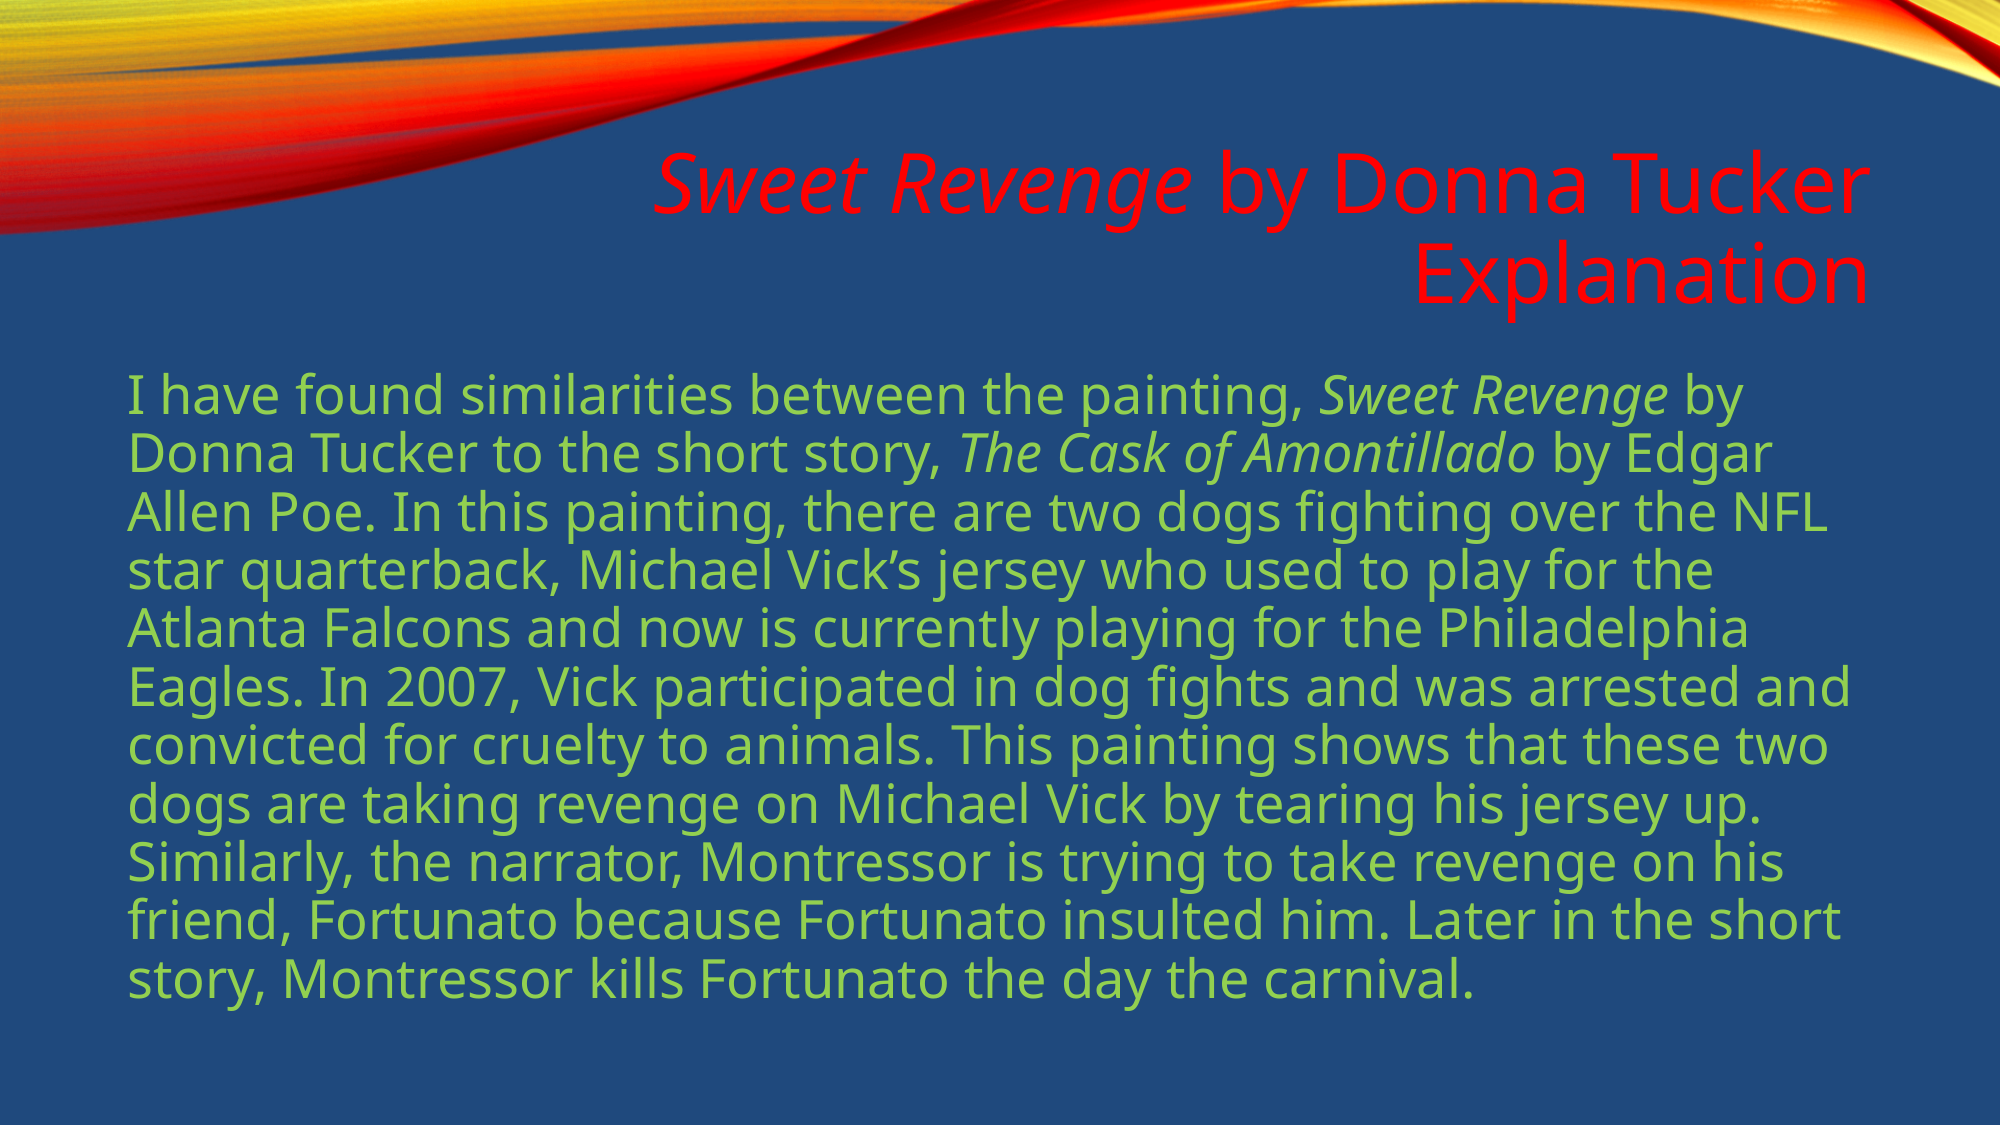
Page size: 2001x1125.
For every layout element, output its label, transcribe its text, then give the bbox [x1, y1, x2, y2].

picture [0, 0, 2000, 237]
list I have found similarities between the painting, Sweet Revenge by Donna Tucker to the short story, The Cask of Amontillado by Edgar Allen Poe. In this painting, there are two dogs fighting over the NFL star quarterback, Michael Vick’s jersey who used to play for the Atlanta Falcons and now is currently playing for the Philadelphia Eagles. In 2007, Vick participated in dog fights and was arrested and convicted for cruelty to animals. This painting shows that these two dogs are taking revenge on Michael Vick by tearing his jersey up. Similarly, the narrator, Montressor is trying to take revenge on his friend, Fortunato because Fortunato insulted him. Later in the short story, Montressor kills Fortunato the day the carnival. [112, 360, 1888, 1062]
title Sweet Revenge by Donna Tucker Explanation [474, 125, 1888, 338]
